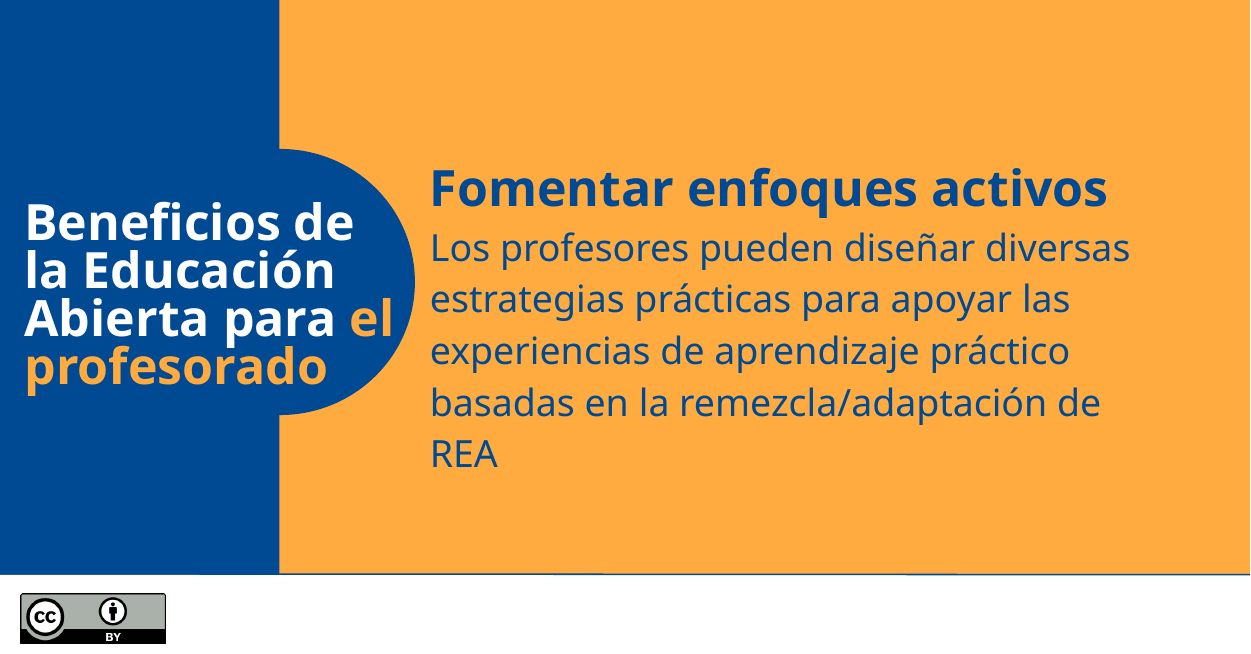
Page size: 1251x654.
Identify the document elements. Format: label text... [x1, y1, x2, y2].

text_box [0, 582, 1250, 654]
text_box [187, 148, 374, 186]
picture [20, 592, 166, 645]
text_box Beneficios de la Educación Abierta para el profesorado [9, 186, 420, 409]
text_box Fomentar enfoques activos Los profesores pueden diseñar diversas estrategias prácticas para apoyar las experiencias de aprendizaje práctico basadas en la remezcla/adaptación de REA [414, 132, 1193, 491]
text_box [0, 0, 280, 573]
text_box [240, 409, 321, 416]
